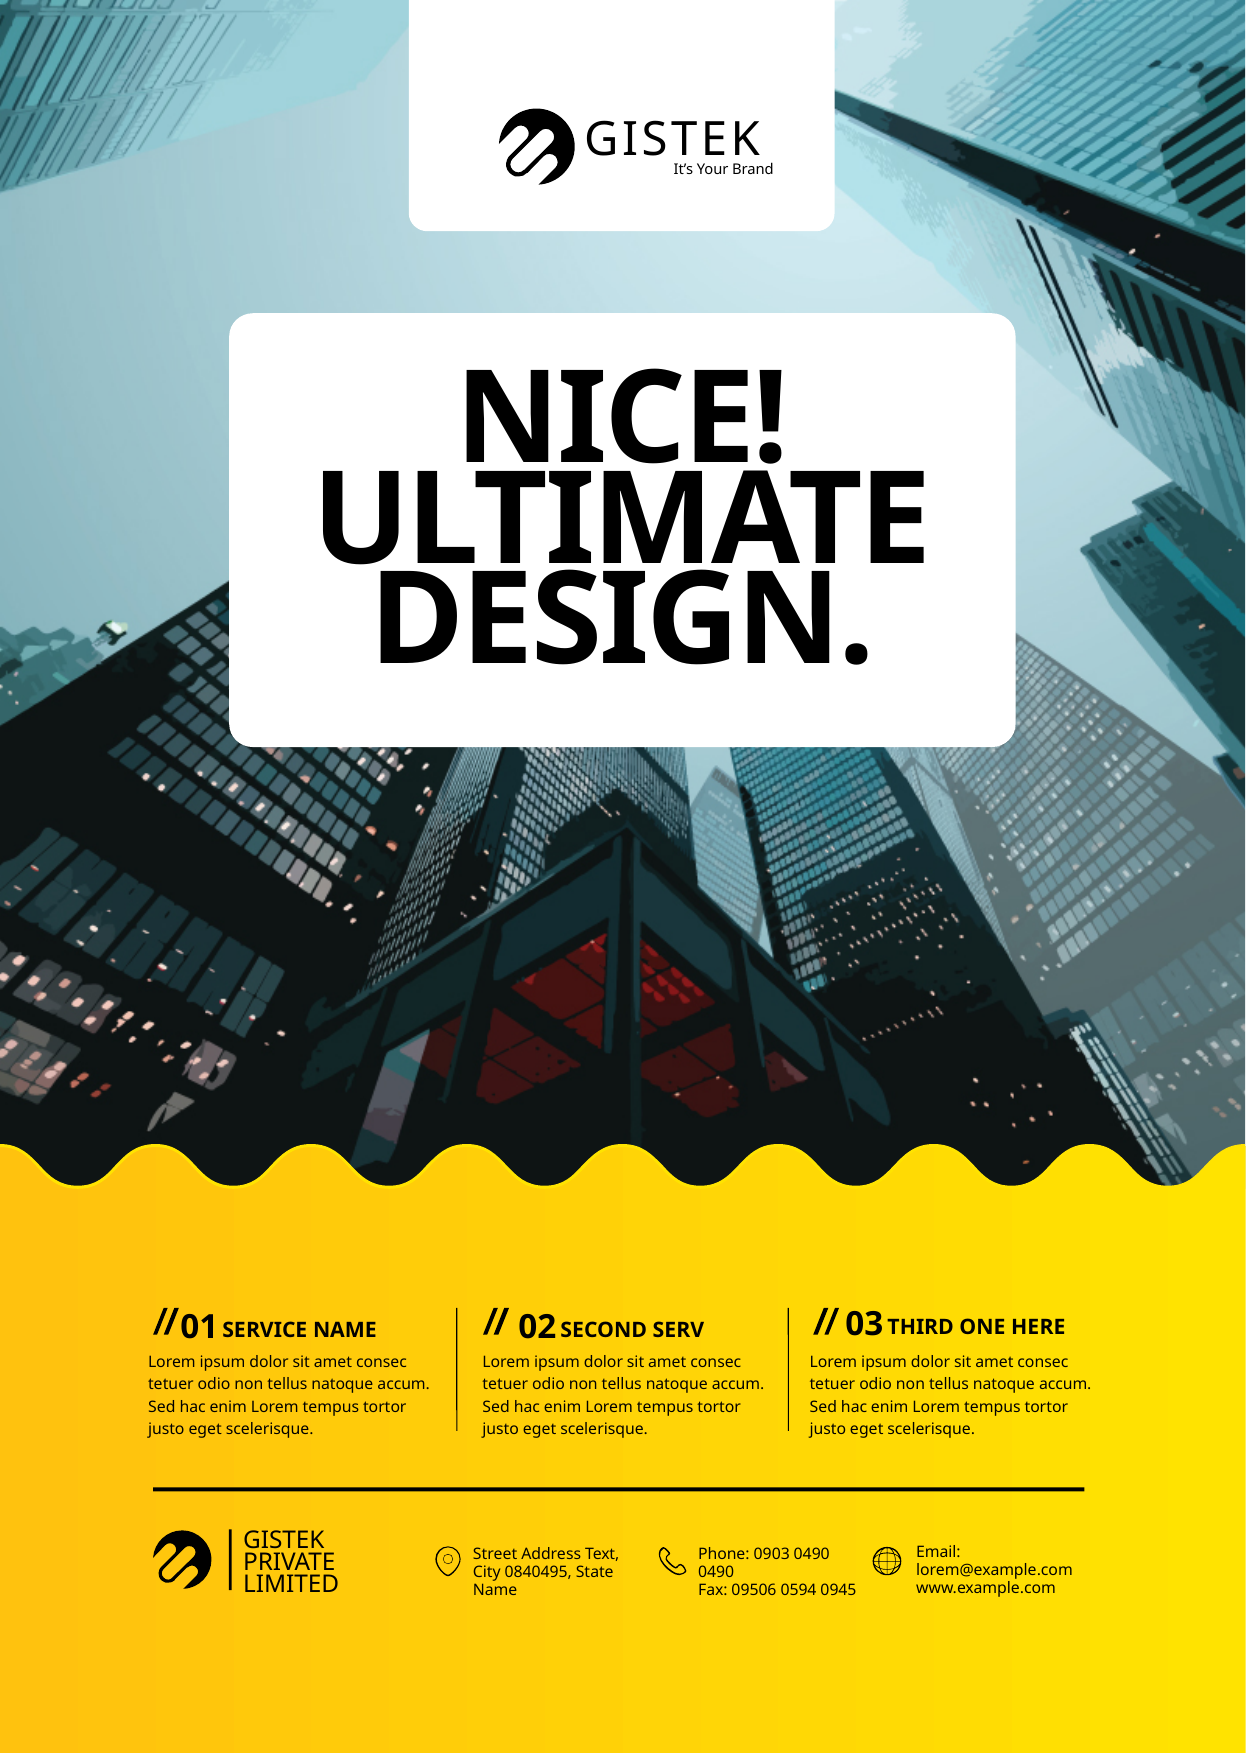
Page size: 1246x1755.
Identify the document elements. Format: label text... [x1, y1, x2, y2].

text_box 01 [162, 1297, 237, 1341]
text_box 02 [500, 1297, 575, 1341]
text_box [493, 1318, 500, 1335]
text_box Lorem ipsum dolor sit amet consec tetuer odio non tellus natoque accum. Sed hac enim Lorem tempus tortor justo eget scelerisque. [133, 1341, 459, 1445]
text_box Email: lorem@example.com www.example.com [901, 1535, 1117, 1604]
text_box SECOND SERV [545, 1309, 748, 1341]
text_box Street Address Text, City 0840495, State Name [458, 1537, 659, 1606]
text_box Phone: 0903 0490 0490 Fax: 09506 0594 0945 [683, 1537, 884, 1606]
text_box GISTEK PRIVATE LIMITED [228, 1524, 400, 1605]
text_box [153, 1530, 212, 1589]
text_box SERVICE NAME [207, 1309, 410, 1341]
text_box Lorem ipsum dolor sit amet consec tetuer odio non tellus natoque accum. Sed hac enim Lorem tempus tortor justo eget scelerisque. [794, 1341, 1120, 1445]
text_box [153, 1487, 1085, 1492]
text_box [483, 1307, 498, 1335]
text_box [884, 1546, 901, 1576]
text_box THIRD ONE HERE [872, 1305, 1085, 1341]
text_box [659, 1547, 683, 1576]
picture [0, 0, 1246, 1189]
text_box [813, 1307, 827, 1335]
text_box [0, 1189, 1246, 1754]
text_box 03 [827, 1294, 902, 1341]
text_box Lorem ipsum dolor sit amet consec tetuer odio non tellus natoque accum. Sed hac enim Lorem tempus tortor justo eget scelerisque. [467, 1341, 793, 1445]
text_box [153, 1312, 162, 1335]
text_box [435, 1546, 458, 1577]
